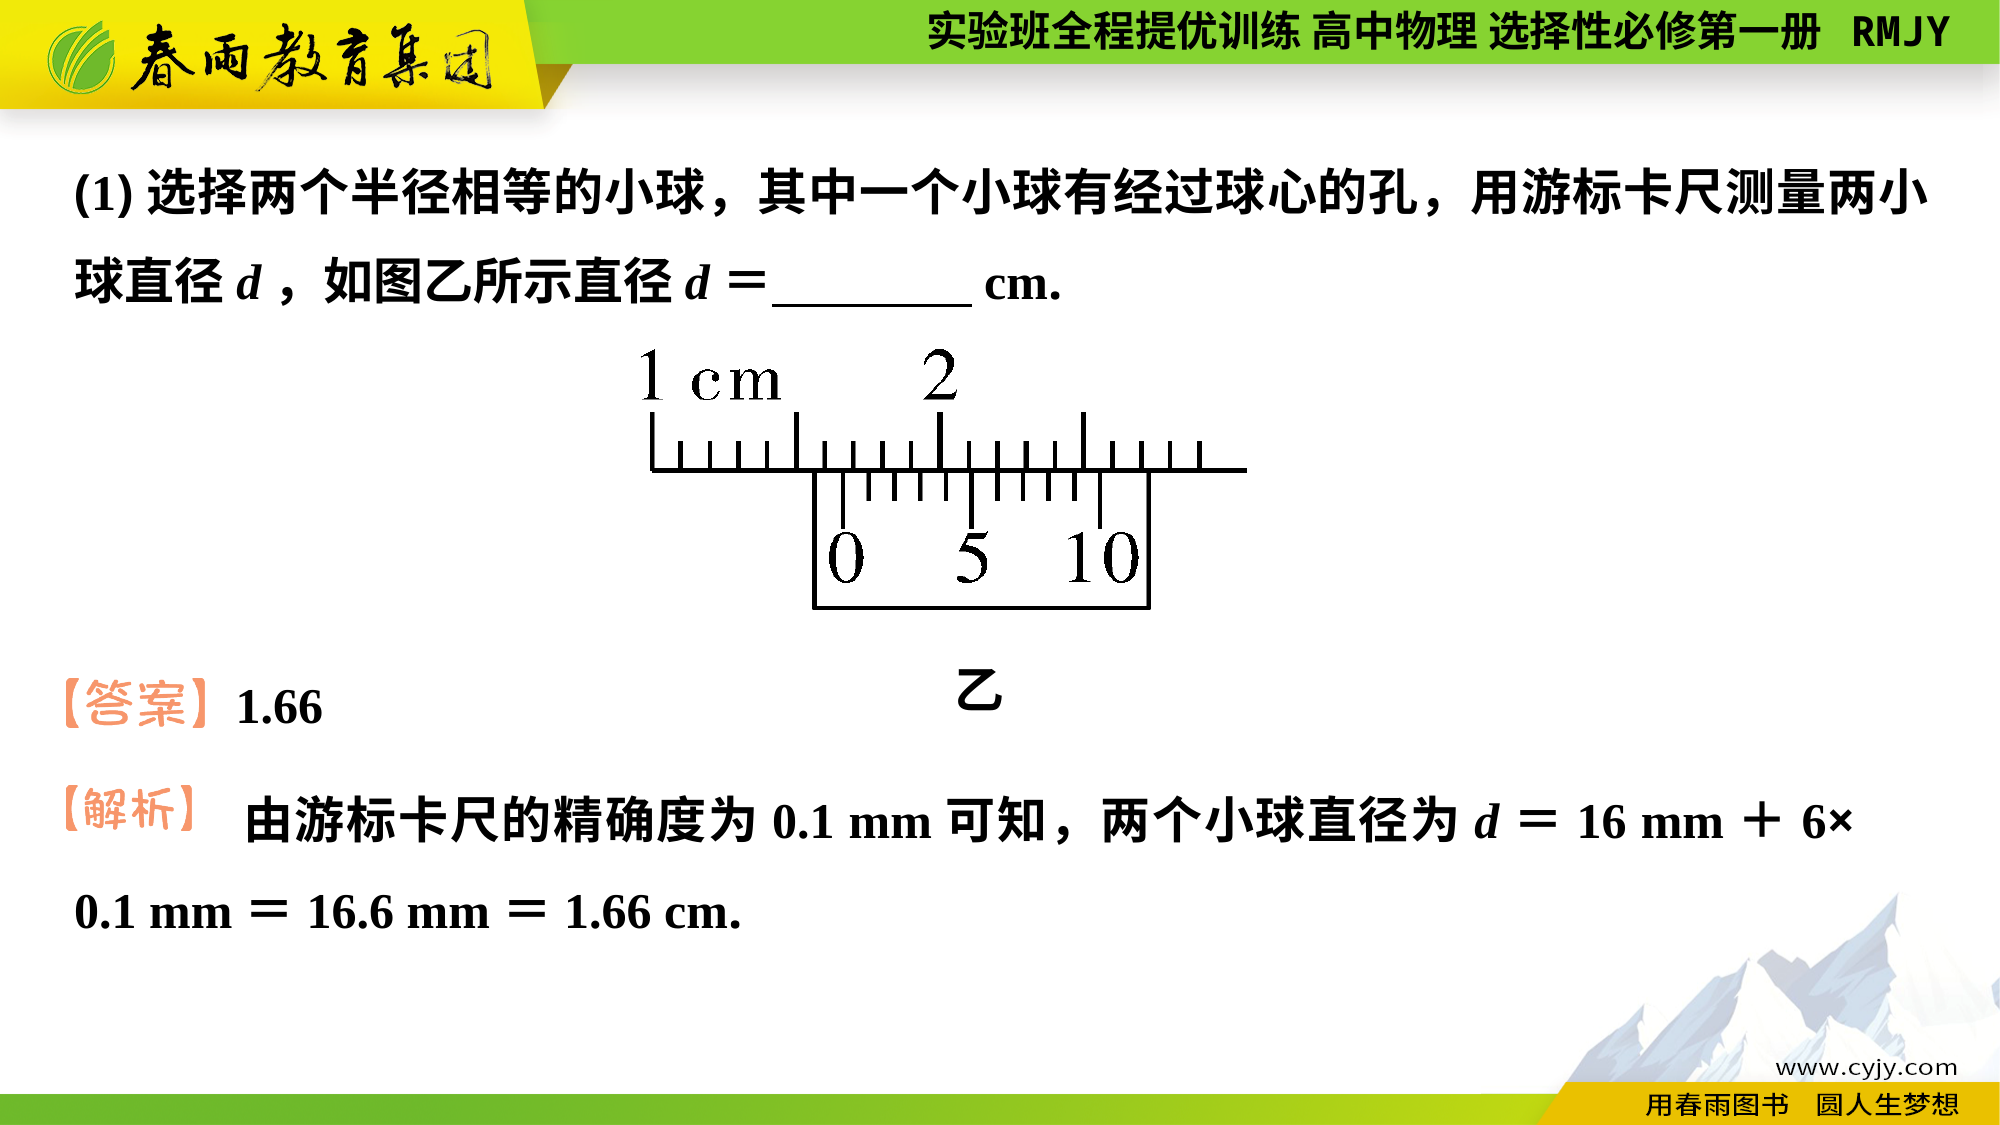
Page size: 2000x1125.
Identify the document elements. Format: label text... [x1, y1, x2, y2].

text_box 乙 [939, 621, 1020, 727]
picture [0, 0, 2000, 1125]
text_box 1.66 [220, 665, 339, 741]
list (1)选择两个半径相等的小球，其中一个小球有经过球心的孔，用游标卡尺测量两小球直径d，如图乙所示直径d＝ cm. [59, 122, 1944, 308]
text_box 由游标卡尺的精确度为0.1 mm可知，两个小球直径为d＝16 mm＋6× 0.1 mm＝16.6 mm＝1.66 cm. [59, 751, 1944, 947]
